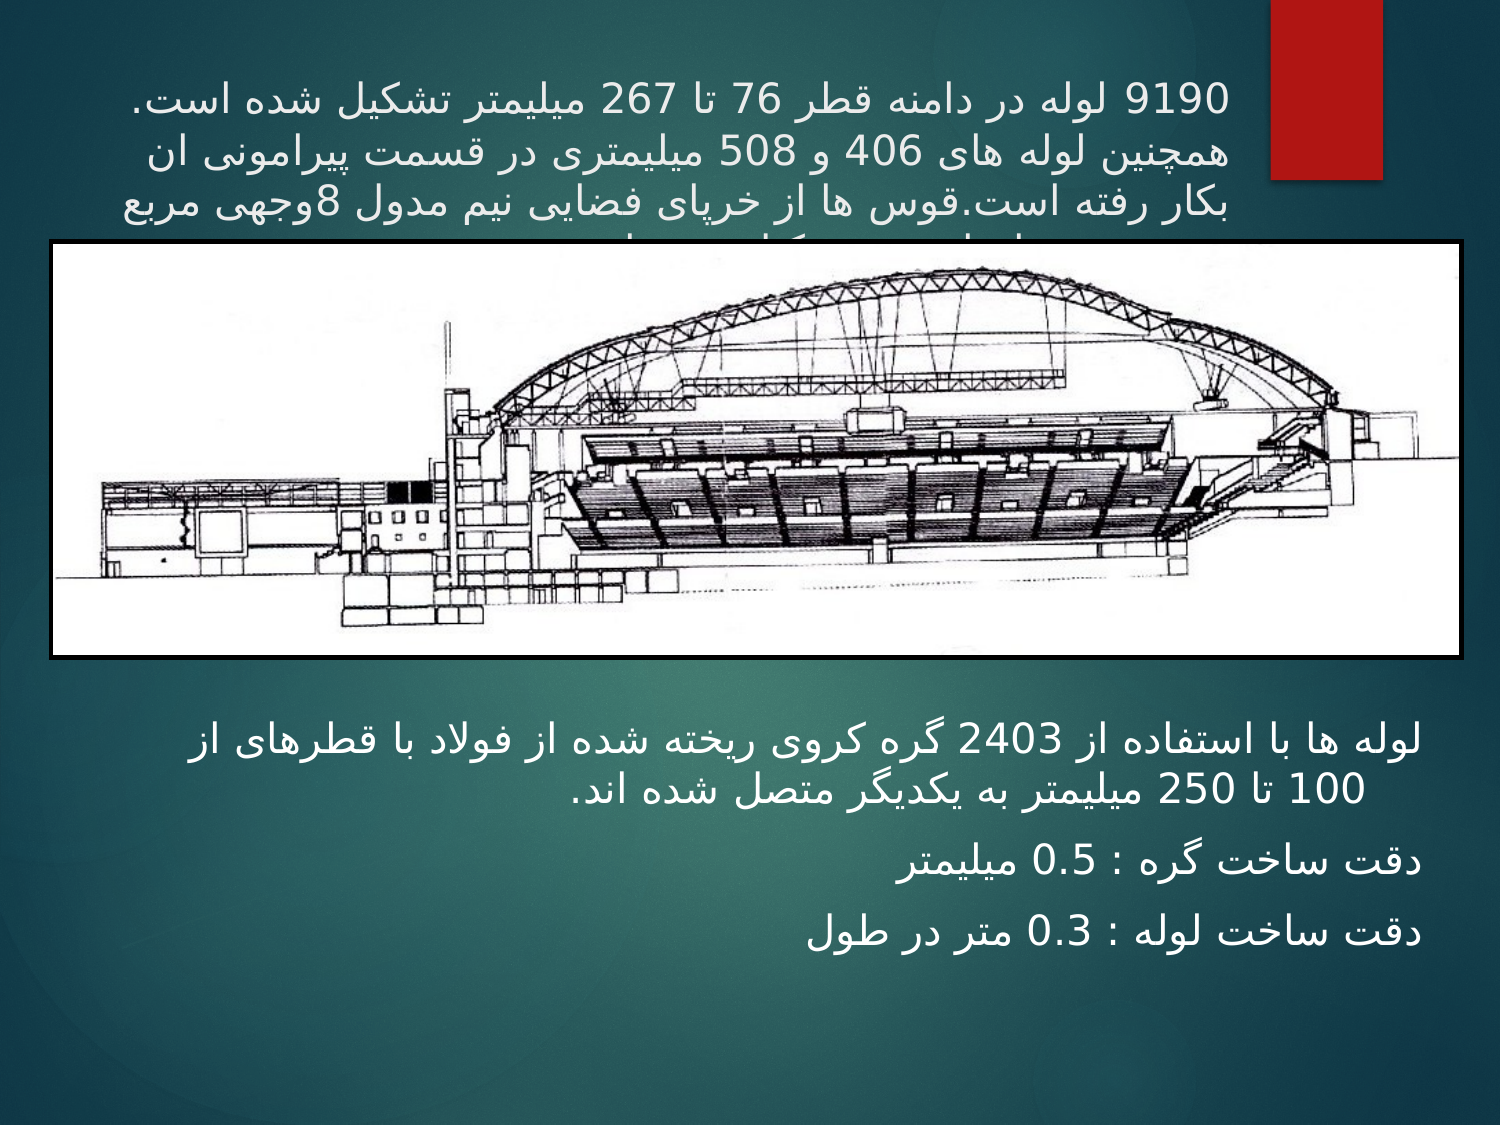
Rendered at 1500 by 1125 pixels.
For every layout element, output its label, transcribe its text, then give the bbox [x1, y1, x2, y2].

title 9190 لوله در دامنه قطر 76 تا 267 میلیمتر تشکیل شده است. همچنین لوله های 406 و 508 میلیمتری در قسمت پیرامونی ان بکار رفته است.قوس ها از خرپای فضایی نیم مدول 8وجهی مربع روی مربع جابجا شده تشکیل شده است. [88, 56, 1246, 239]
list لوله ها با استفاده از 2403 گره کروی ریخته شده از فولاد با قطرهای از 100 تا 250 میلیمتر به یکدیگر متصل شده اند. دقت ساخت گره : 0.5 میلیمتر دقت ساخت لوله : 0.3 متر در طول [88, 704, 1439, 1083]
picture [52, 243, 1460, 656]
